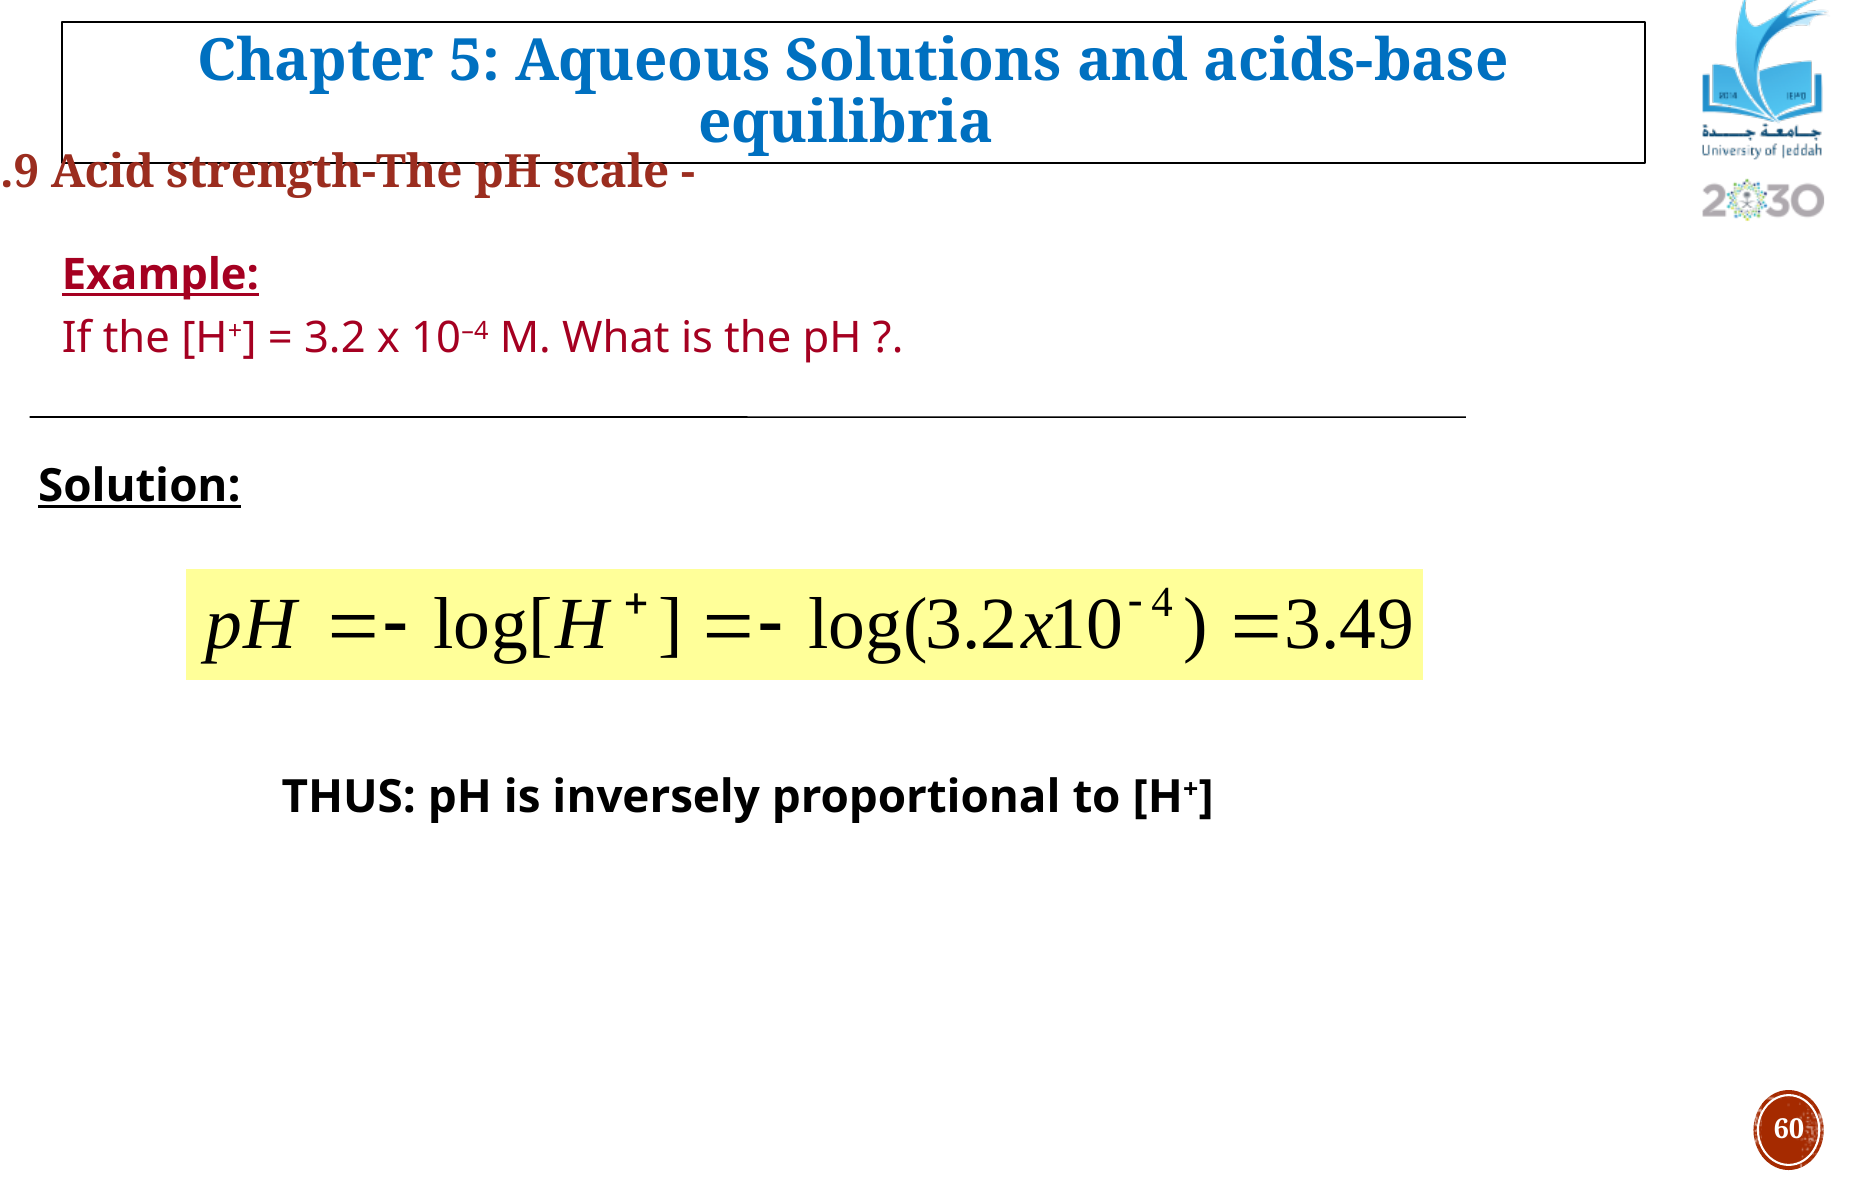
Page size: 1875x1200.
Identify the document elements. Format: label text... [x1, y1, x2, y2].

text_box Chapter 5: Aqueous Solutions and acids-base equilibria [61, 21, 1646, 164]
picture [1681, 0, 1846, 227]
text_box Solution: THUS: pH is inversely proportional to [H+] [23, 447, 1473, 830]
text_box Acid and Base Strength [137, 0, 1680, 129]
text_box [186, 569, 1424, 681]
text_box 5.9 Acid strength-The pH scale - [0, 134, 723, 205]
slide_number 60 [1739, 1097, 1838, 1162]
list Example: If the [H+] = 3.2 x 10–4 M. What is the pH ?. [29, 244, 1479, 434]
